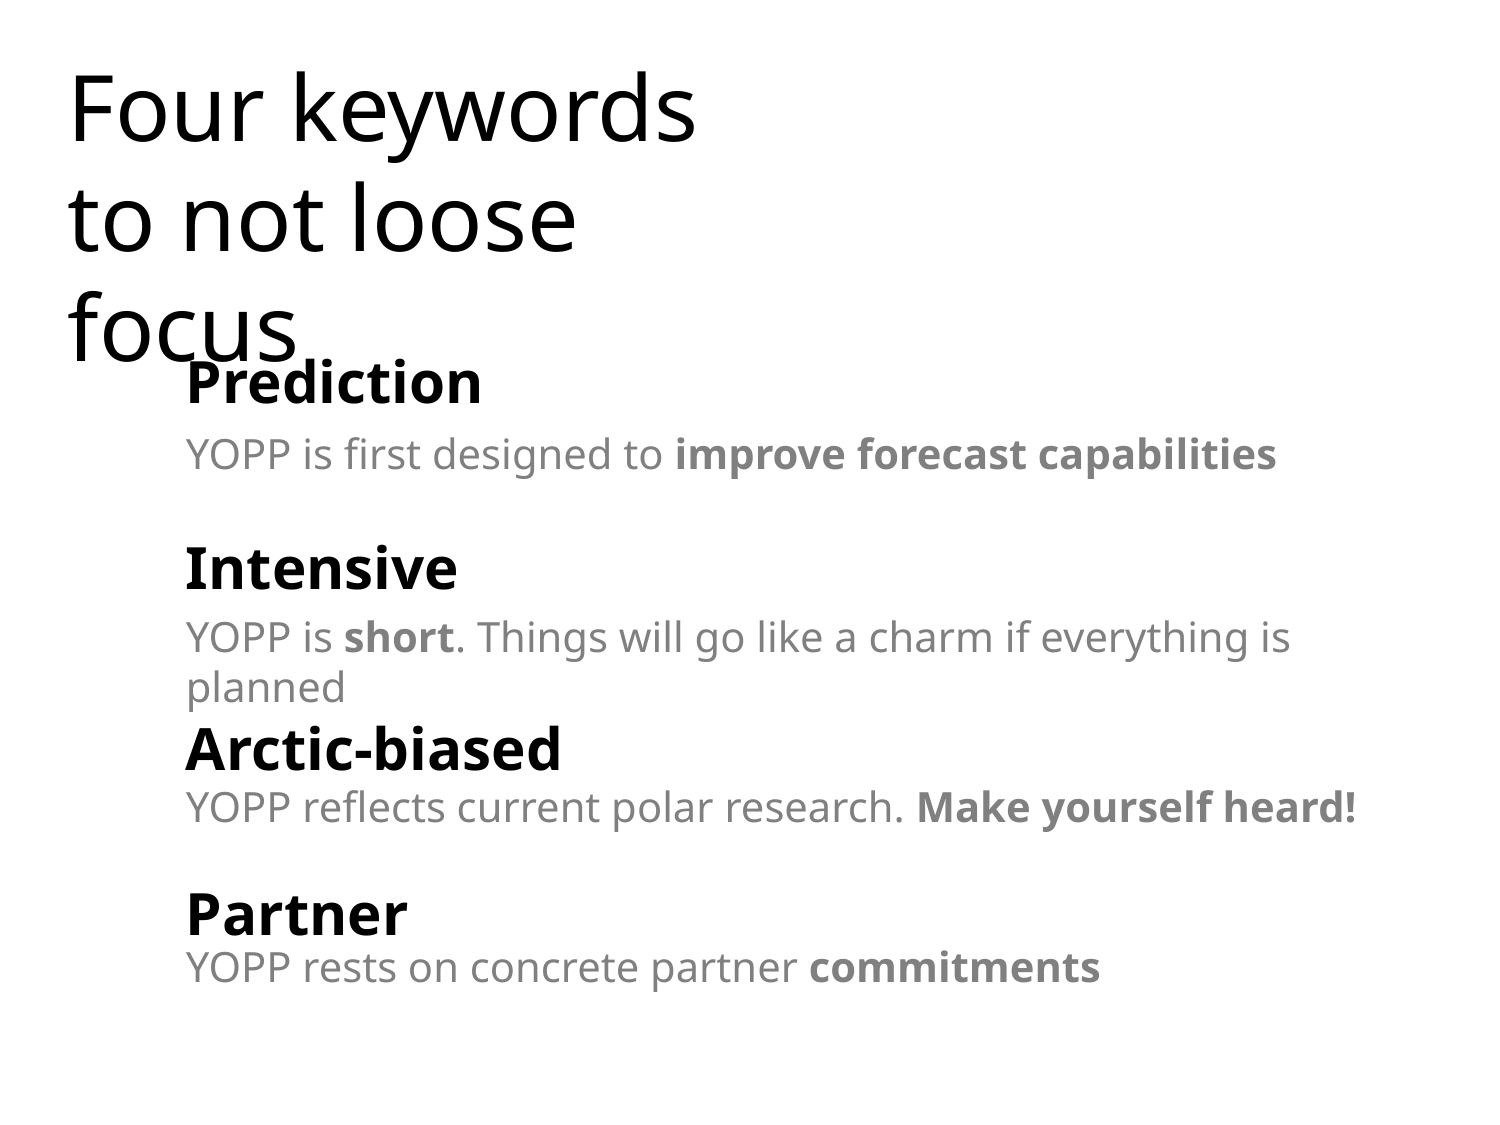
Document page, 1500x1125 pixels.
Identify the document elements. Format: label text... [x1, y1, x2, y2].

text_box Prediction [171, 338, 987, 420]
text_box Arctic-biased [171, 718, 987, 773]
text_box Partner [171, 869, 987, 933]
text_box YOPP is short. Things will go like a charm if everything is planned [171, 603, 1459, 718]
text_box YOPP rests on concrete partner commitments [171, 933, 1447, 999]
text_box YOPP reflects current polar research. Make yourself heard! [171, 773, 1447, 839]
text_box YOPP is first designed to improve forecast capabilities [171, 420, 1447, 486]
text_box Intensive [171, 523, 987, 603]
text_box Four keywords to not loose focus [53, 42, 788, 388]
